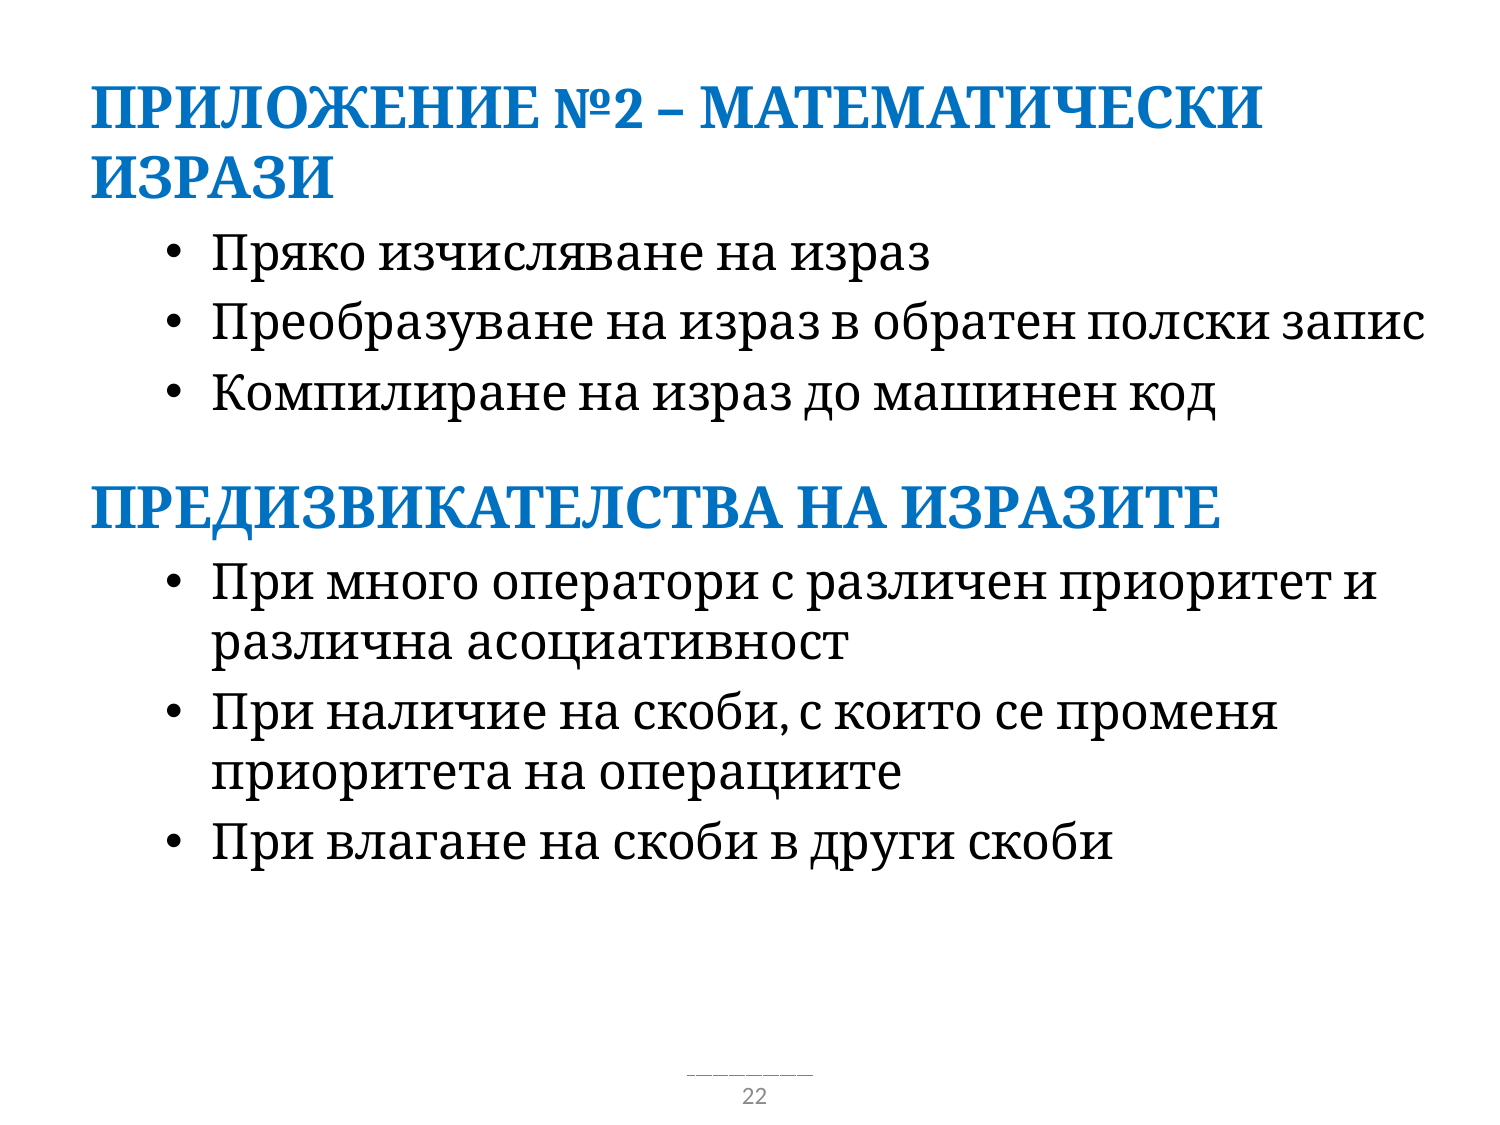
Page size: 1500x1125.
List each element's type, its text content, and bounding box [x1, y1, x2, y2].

list Приложение №2 – математически изрази Пряко изчисляване на израз Преобразуване на израз в обратен полски запис Компилиране на израз до машинен код Предизвикателства на изразите При много оператори с различен приоритет и различна асоциативност При наличие на скоби, с които се променя приоритета на операциите При влагане на скоби в други скоби [75, 62, 1450, 1063]
slide_number 22 [579, 1065, 930, 1125]
